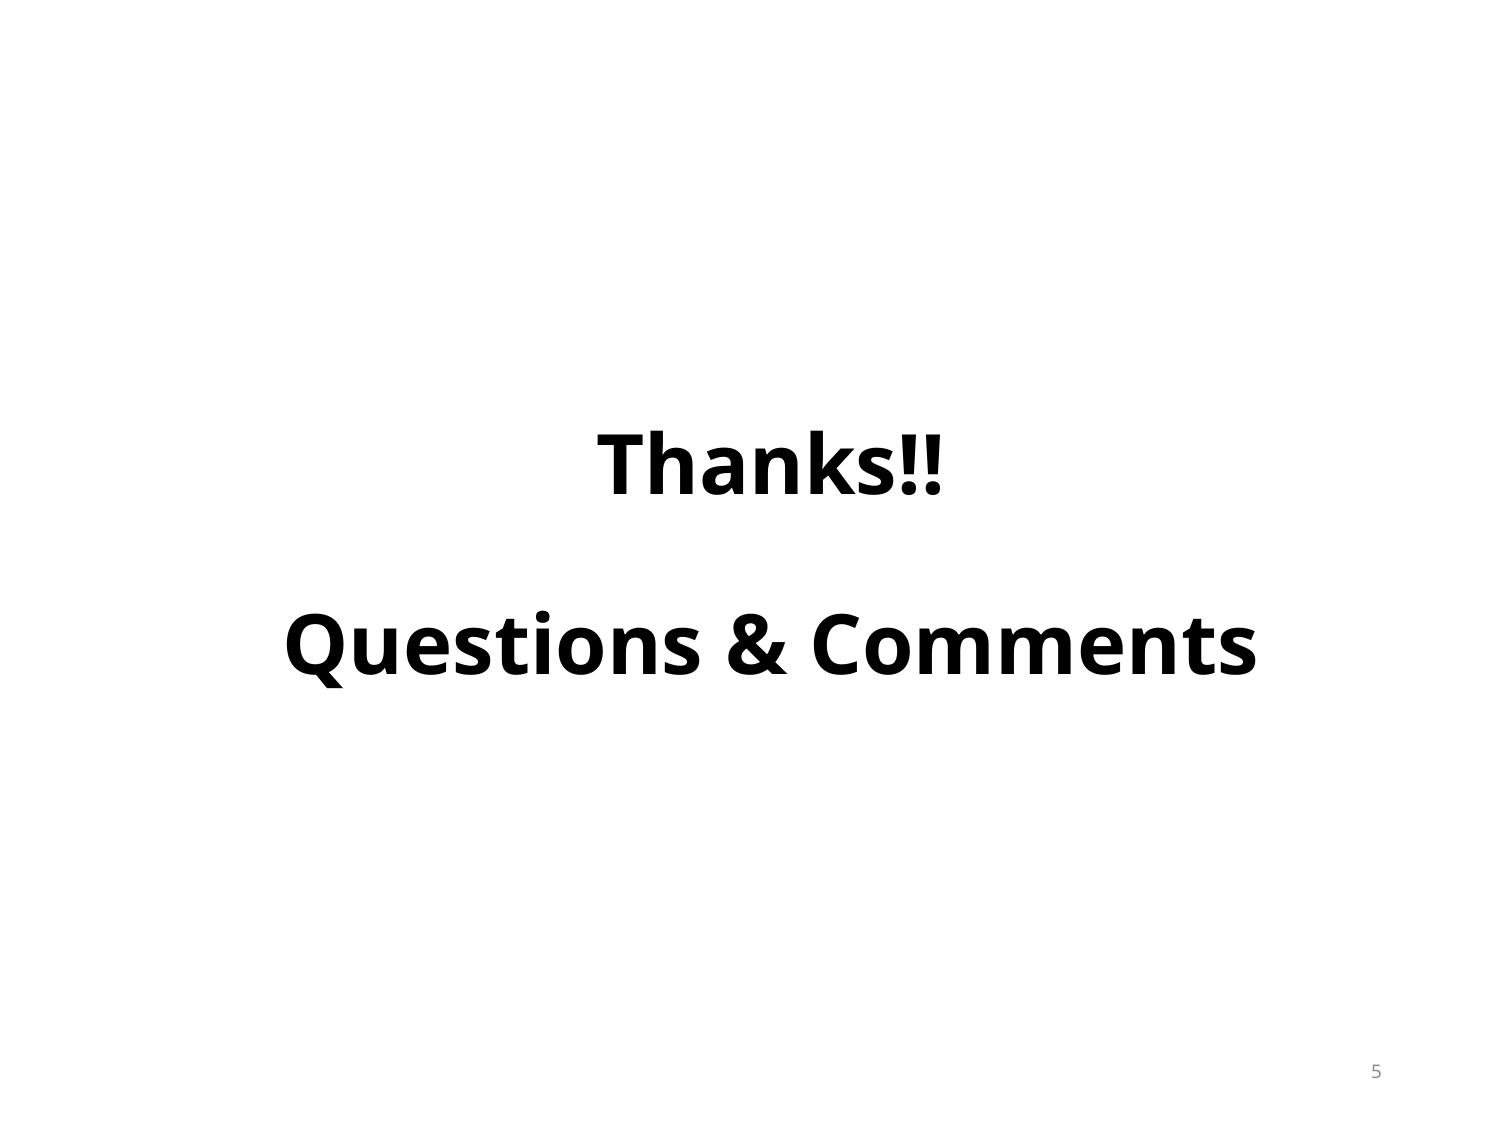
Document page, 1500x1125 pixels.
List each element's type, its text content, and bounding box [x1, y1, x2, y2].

title Thanks!! Questions & Comments [70, 340, 1472, 774]
slide_number 5 [1059, 1042, 1397, 1103]
